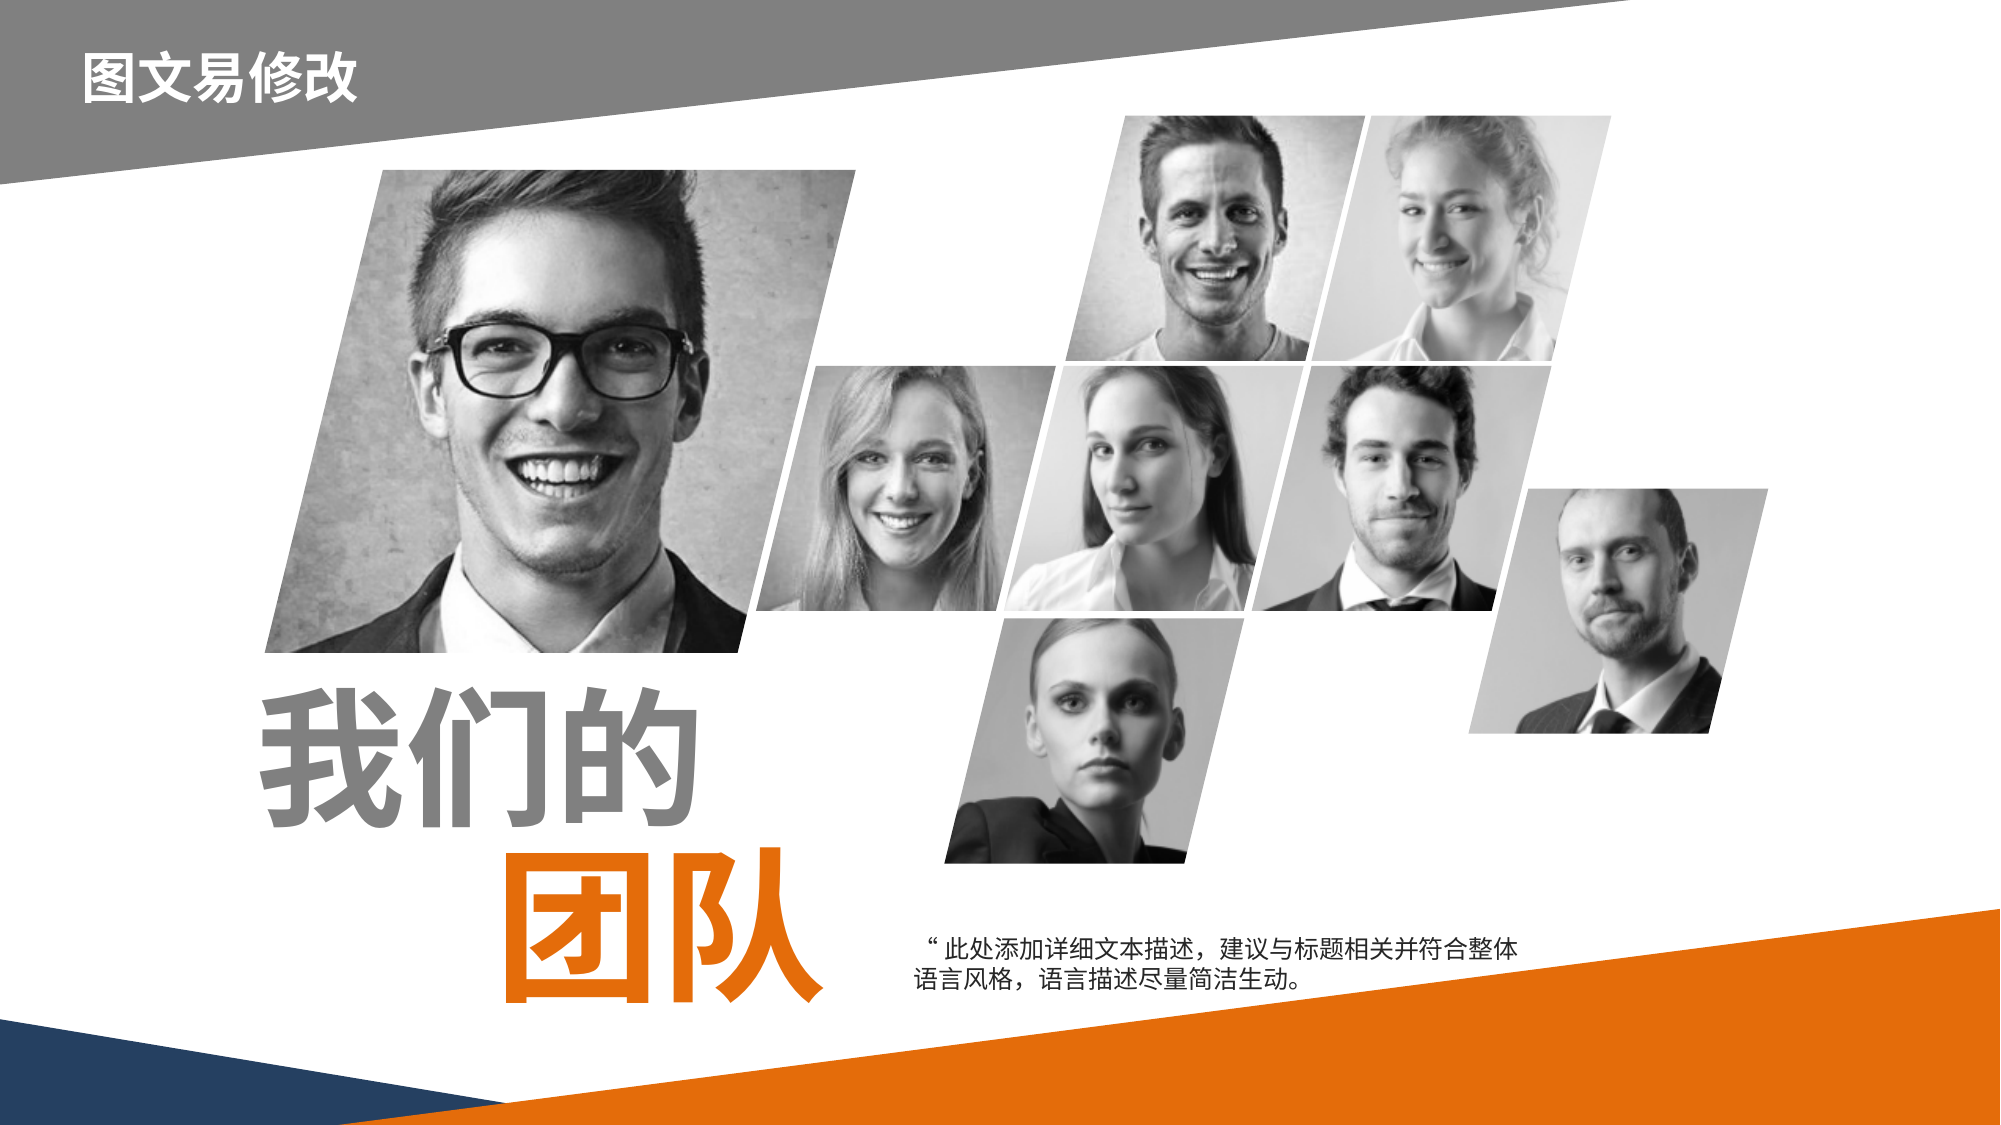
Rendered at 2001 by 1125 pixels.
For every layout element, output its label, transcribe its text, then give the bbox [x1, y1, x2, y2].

text_box 我们的 [240, 656, 870, 852]
text_box [1249, 363, 1554, 614]
text_box [262, 167, 858, 656]
text_box [1001, 363, 1306, 614]
text_box [753, 363, 1058, 614]
text_box [1466, 486, 1771, 736]
text_box [942, 616, 1247, 866]
text_box [1063, 113, 1368, 363]
text_box “此处添加详细文本描述，建议与标题相关并符合整体语言风格，语言描述尽量简洁生动。 [898, 926, 1559, 1001]
text_box 图文易修改 [0, 42, 441, 110]
text_box 团队 [213, 814, 843, 1030]
text_box [1309, 113, 1614, 363]
